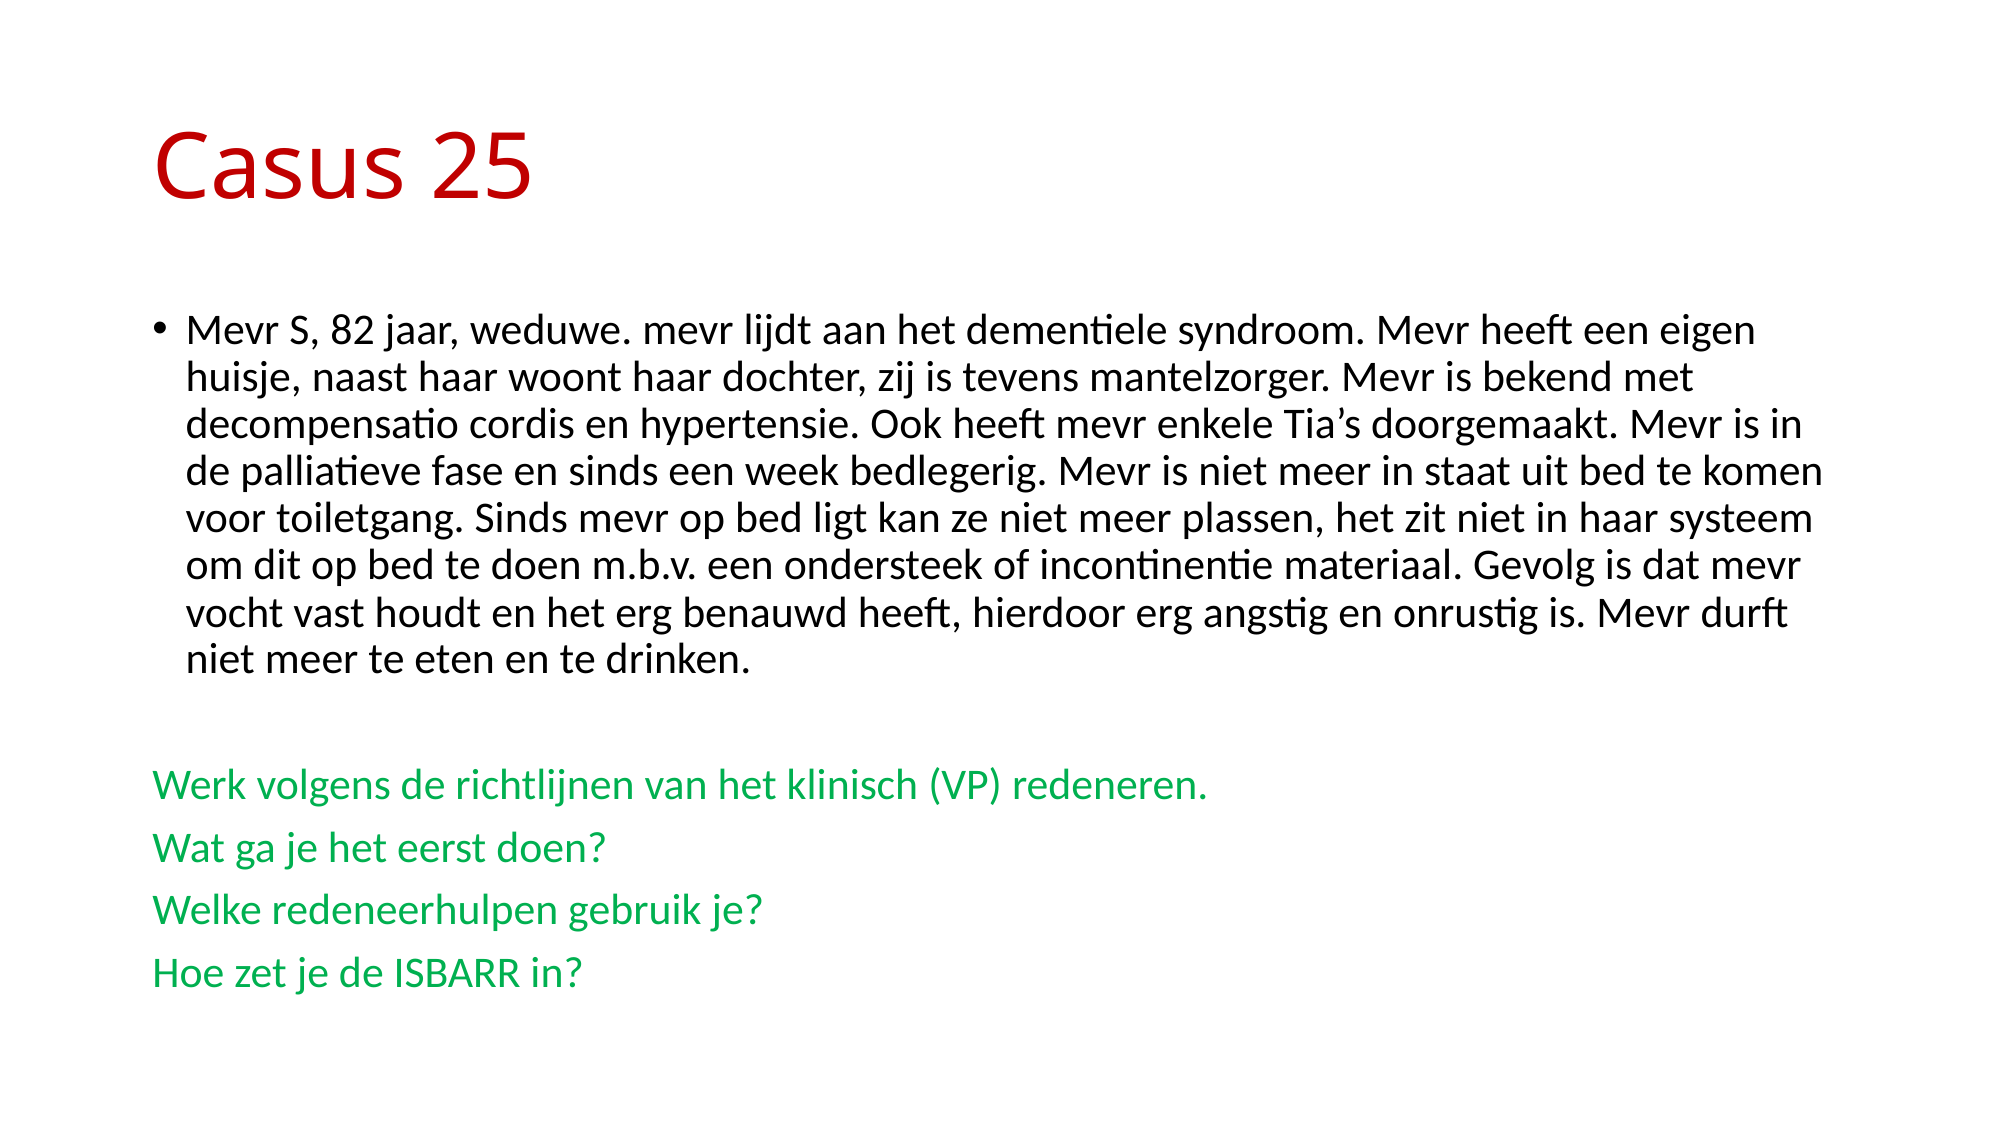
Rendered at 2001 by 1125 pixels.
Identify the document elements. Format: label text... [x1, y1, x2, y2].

list Mevr S, 82 jaar, weduwe. mevr lijdt aan het dementiele syndroom. Mevr heeft een eigen huisje, naast haar woont haar dochter, zij is tevens mantelzorger. Mevr is bekend met decompensatio cordis en hypertensie. Ook heeft mevr enkele Tia’s doorgemaakt. Mevr is in de palliatieve fase en sinds een week bedlegerig. Mevr is niet meer in staat uit bed te komen voor toiletgang. Sinds mevr op bed ligt kan ze niet meer plassen, het zit niet in haar systeem om dit op bed te doen m.b.v. een ondersteek of incontinentie materiaal. Gevolg is dat mevr vocht vast houdt en het erg benauwd heeft, hierdoor erg angstig en onrustig is. Mevr durft niet meer te eten en te drinken. Werk volgens de richtlijnen van het klinisch (VP) redeneren. Wat ga je het eerst doen? Welke redeneerhulpen gebruik je? Hoe zet je de ISBARR in? [137, 299, 1863, 1014]
title Casus 25 [137, 59, 1863, 278]
